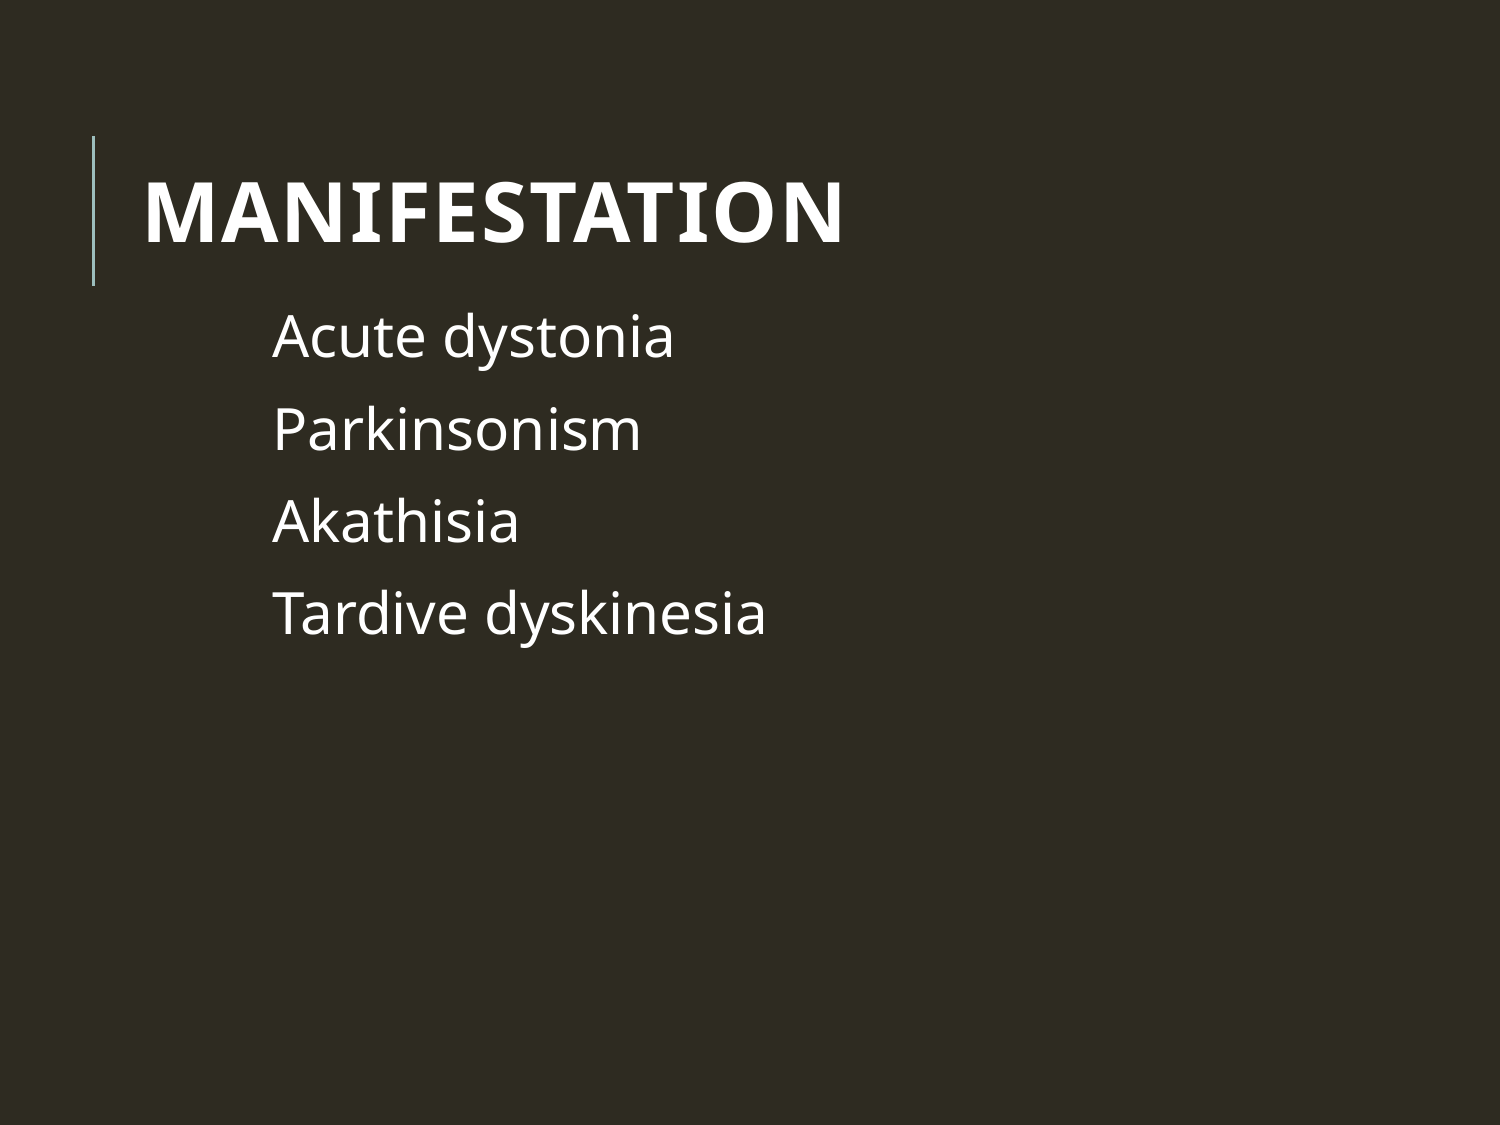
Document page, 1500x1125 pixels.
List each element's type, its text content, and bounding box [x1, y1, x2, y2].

title Manifestation [126, 96, 1322, 342]
list Acute dystonia Parkinsonism Akathisia Tardive dyskinesia [249, 299, 1425, 1000]
